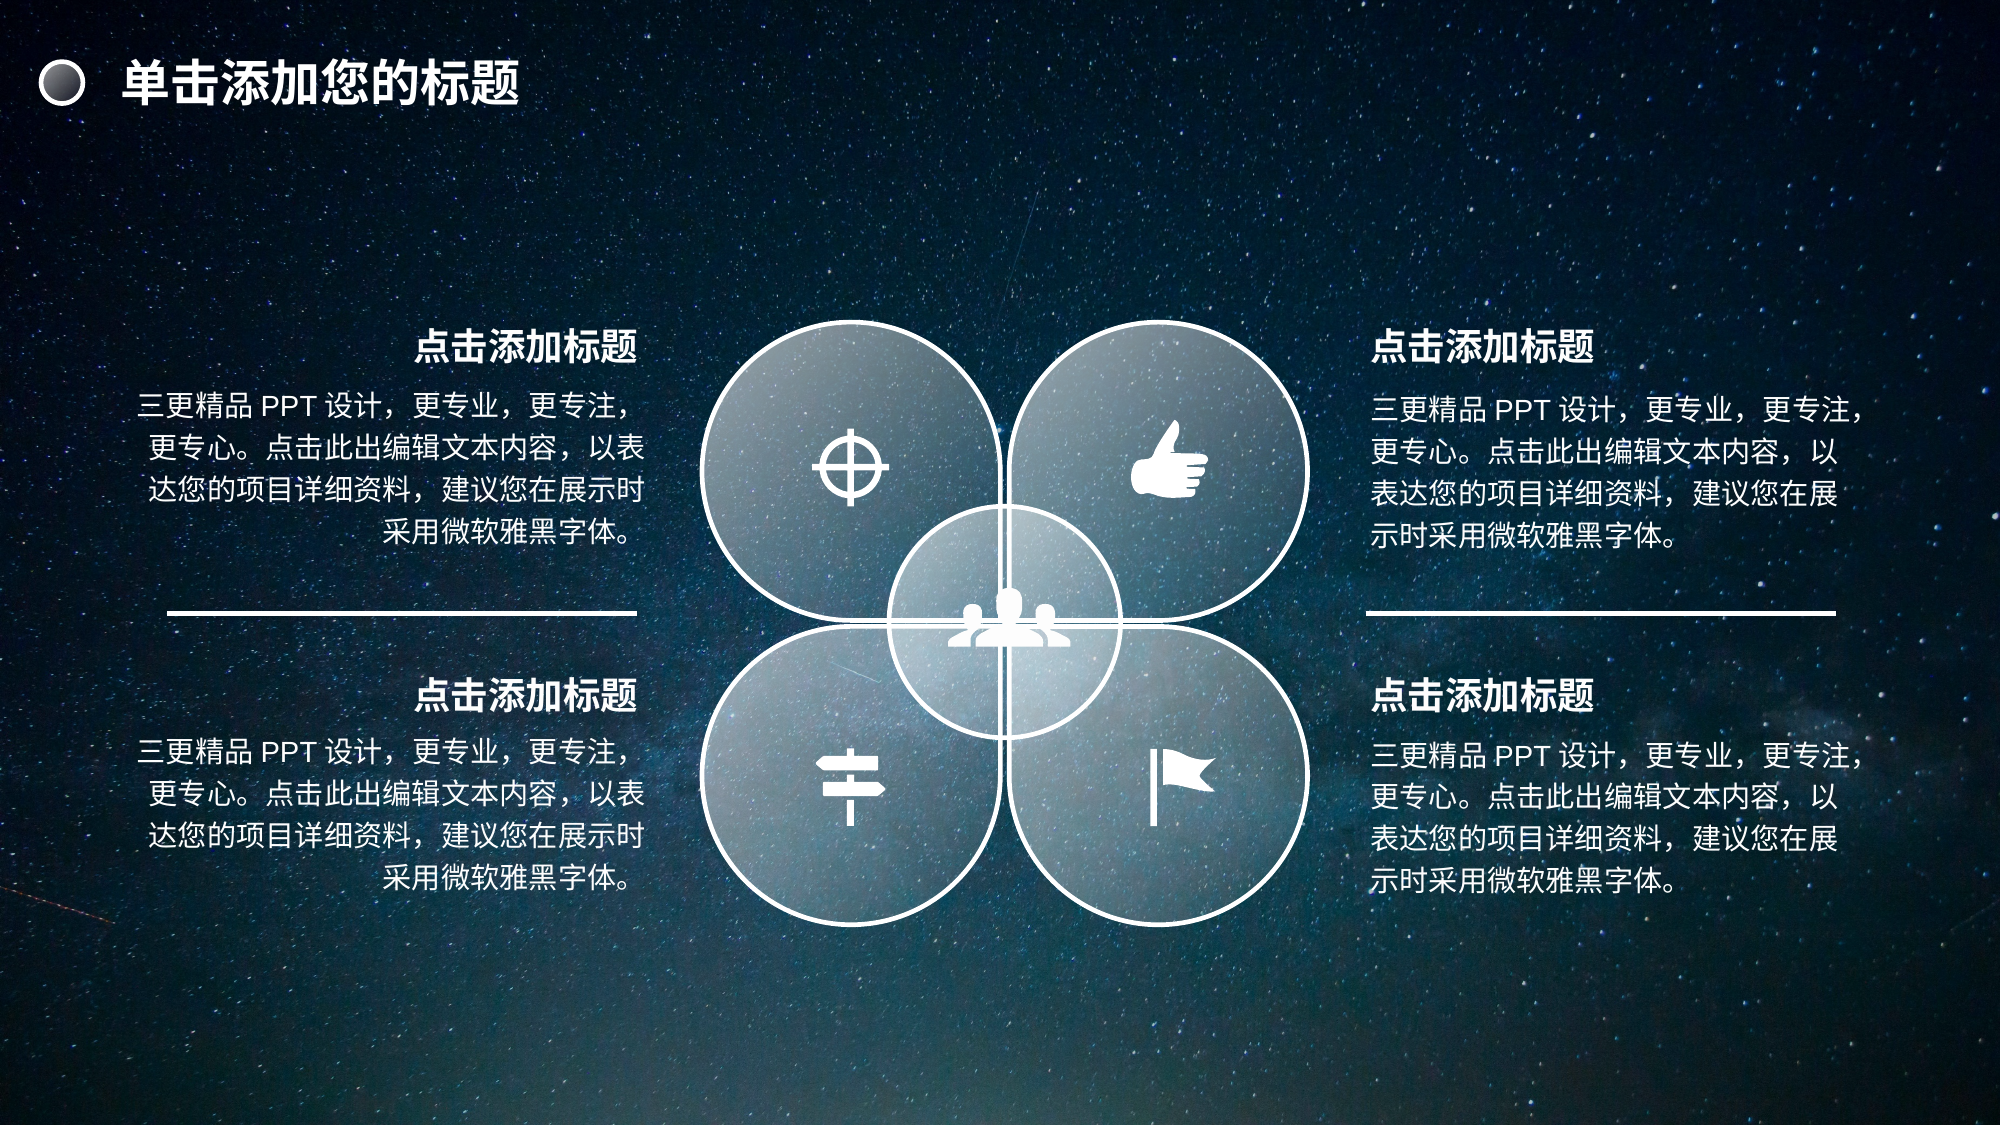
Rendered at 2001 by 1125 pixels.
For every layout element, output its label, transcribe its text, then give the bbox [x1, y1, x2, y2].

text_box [948, 587, 1071, 647]
text_box 三更精品PPT设计，更专业，更专注，更专心。点击此出编辑文本内容，以表达您的项目详细资料，建议您在展示时采用微软雅黑字体。 [1370, 384, 1864, 553]
text_box 单击添加您的标题 [105, 43, 801, 119]
text_box 点击添加标题 [317, 672, 639, 718]
text_box [1008, 625, 1309, 926]
text_box 三更精品PPT设计，更专业，更专注，更专心。点击此出编辑文本内容，以表达您的项目详细资料，建议您在展示时采用微软雅黑字体。 [1370, 729, 1864, 898]
text_box 点击添加标题 [1370, 672, 1691, 718]
text_box 点击添加标题 [317, 322, 639, 368]
picture [0, 0, 2000, 1125]
text_box [812, 428, 890, 507]
text_box [887, 505, 1122, 739]
text_box 点击添加标题 [1370, 322, 1691, 368]
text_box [1150, 748, 1217, 827]
text_box 三更精品PPT设计，更专业，更专注，更专心。点击此出编辑文本内容，以表达您的项目详细资料，建议您在展示时采用微软雅黑字体。 [132, 726, 646, 895]
text_box 三更精品PPT设计，更专业，更专注，更专心。点击此出编辑文本内容，以表达您的项目详细资料，建议您在展示时采用微软雅黑字体。 [132, 380, 646, 549]
text_box [1008, 321, 1309, 622]
text_box [700, 321, 1002, 622]
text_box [1126, 419, 1210, 500]
text_box [700, 625, 1002, 926]
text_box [815, 748, 886, 827]
